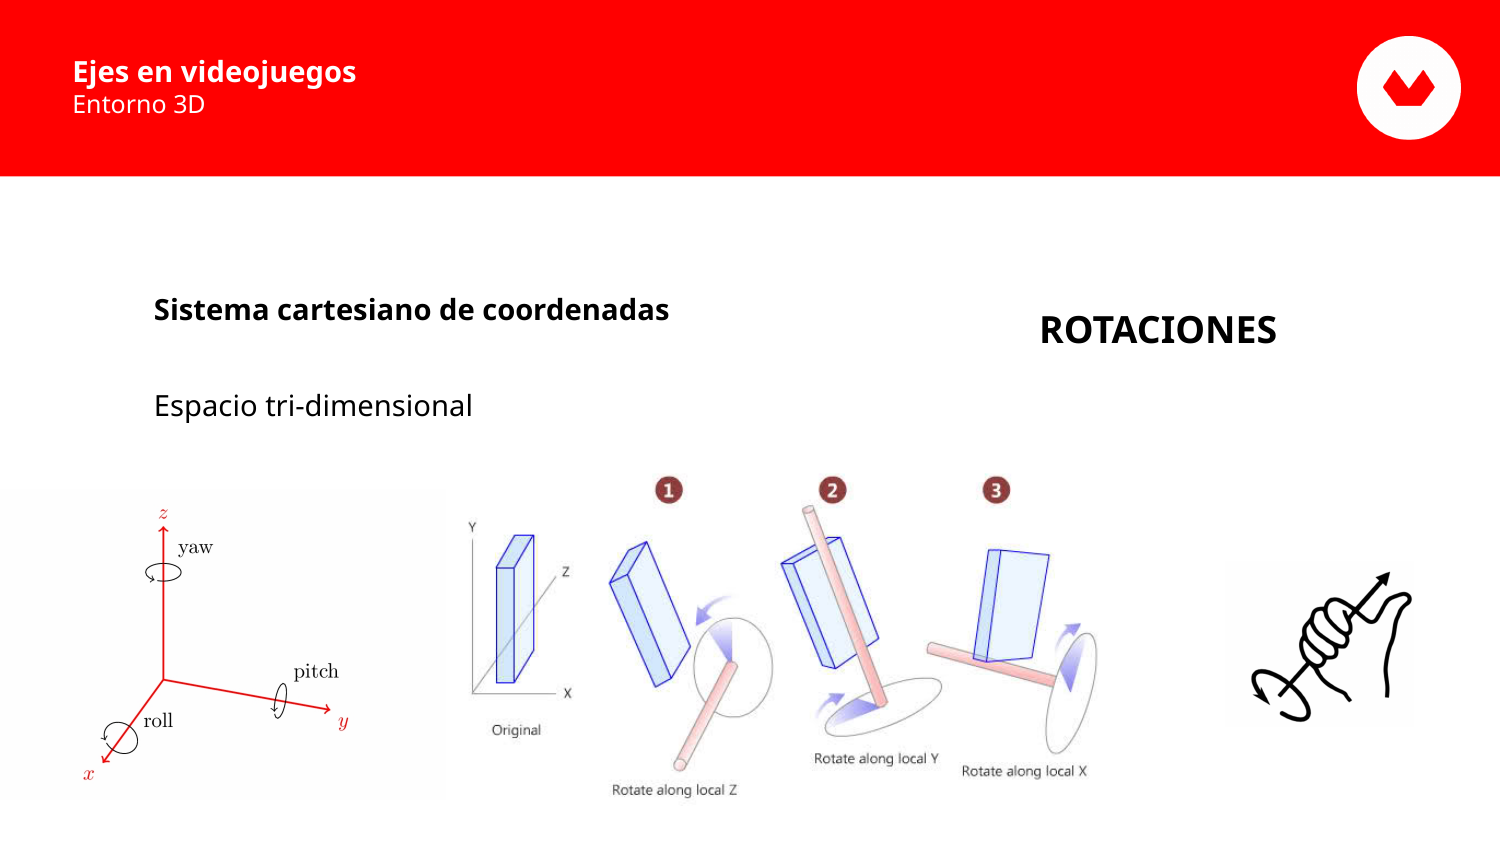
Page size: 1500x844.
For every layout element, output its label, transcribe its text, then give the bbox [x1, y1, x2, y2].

picture [1333, 16, 1480, 160]
text_box Espacio tri-dimensional [139, 372, 676, 472]
text_box Ejes en videojuegos Entorno 3D [57, 38, 905, 138]
picture [1225, 560, 1415, 727]
text_box ROTACIONES [1024, 291, 1370, 361]
picture [0, 487, 446, 800]
text_box Sistema cartesiano de coordenadas [138, 276, 688, 376]
picture [460, 455, 1104, 819]
text_box [0, 0, 1500, 177]
